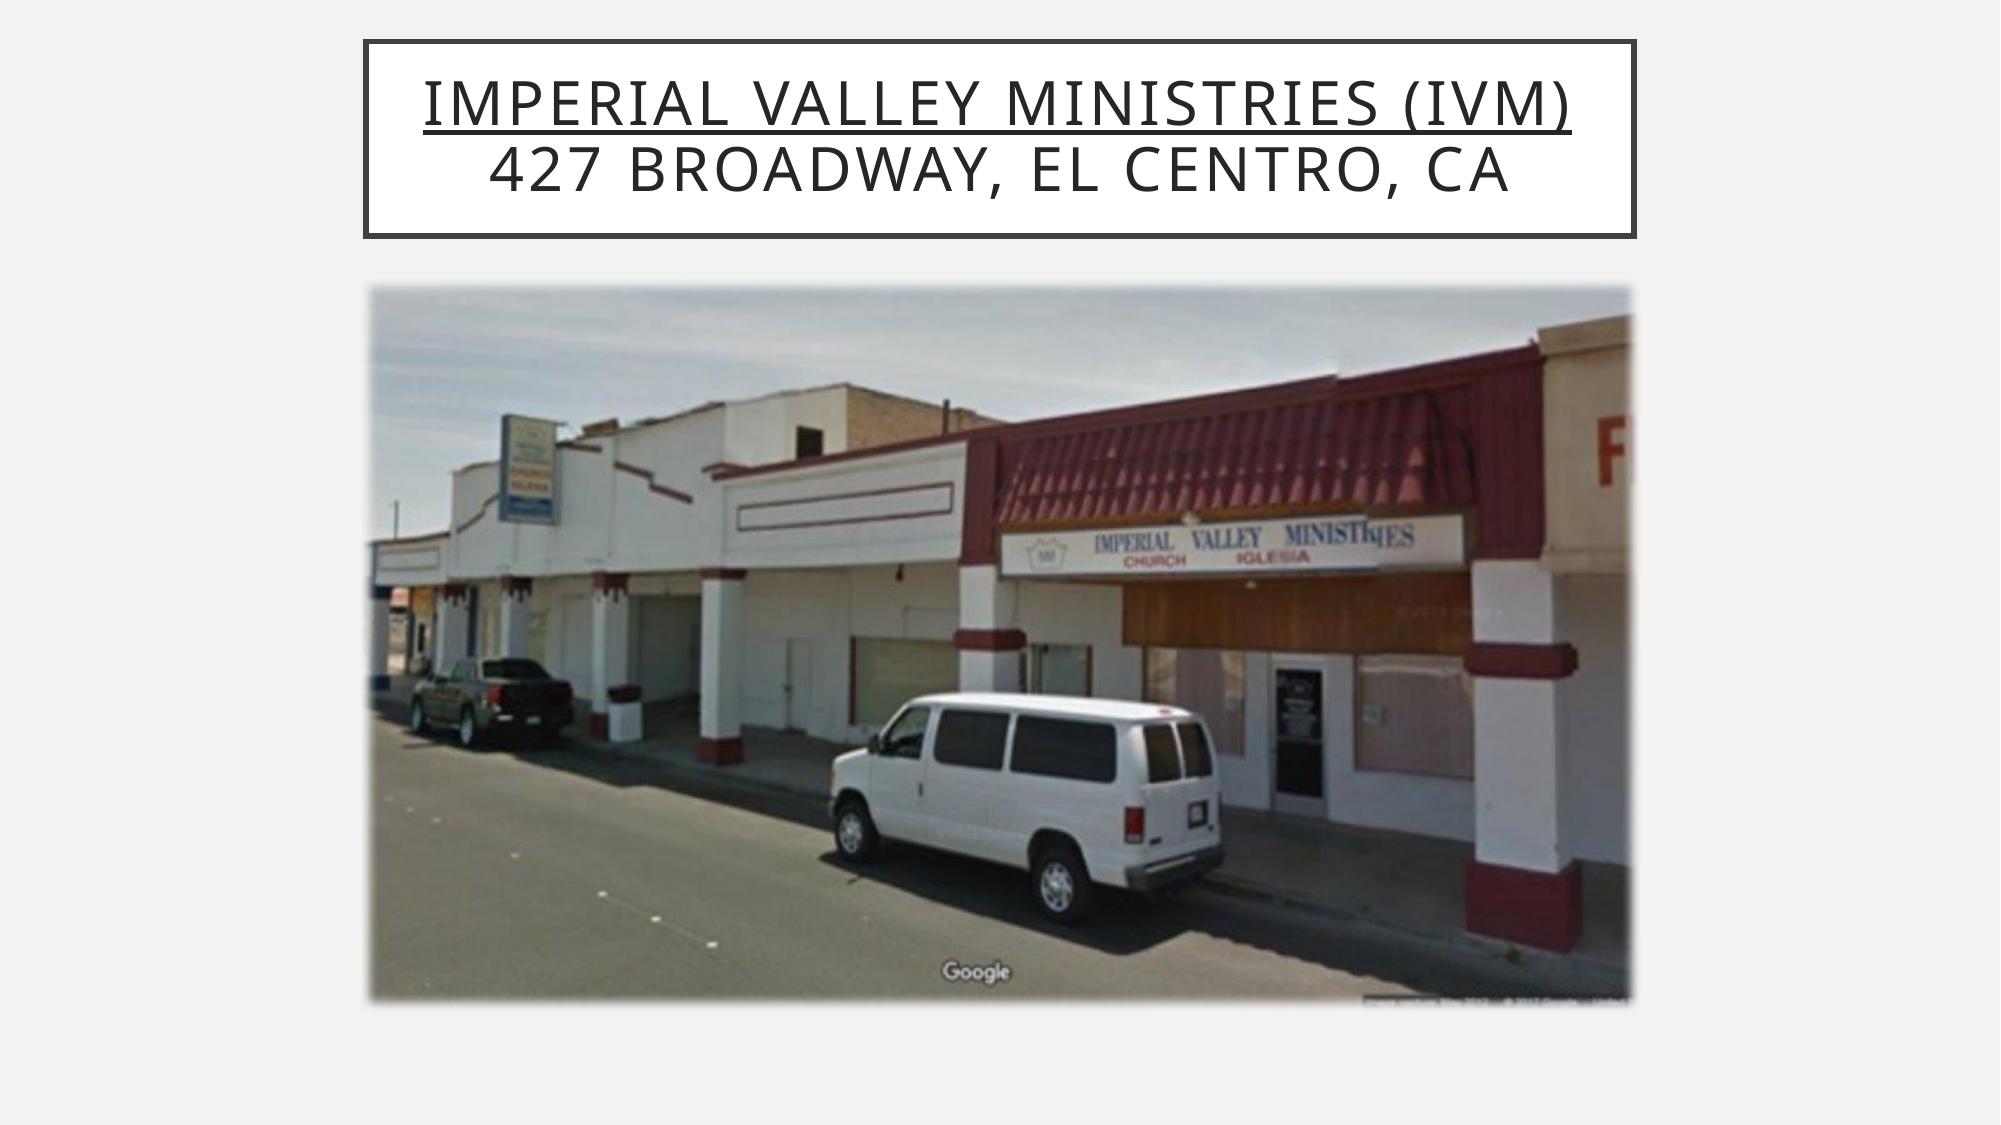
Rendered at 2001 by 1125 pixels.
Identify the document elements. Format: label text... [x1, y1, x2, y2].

title Imperial Valley Ministries (IVM) 427 Broadway, El Centro, CA [363, 39, 1637, 239]
picture [359, 277, 1640, 1012]
